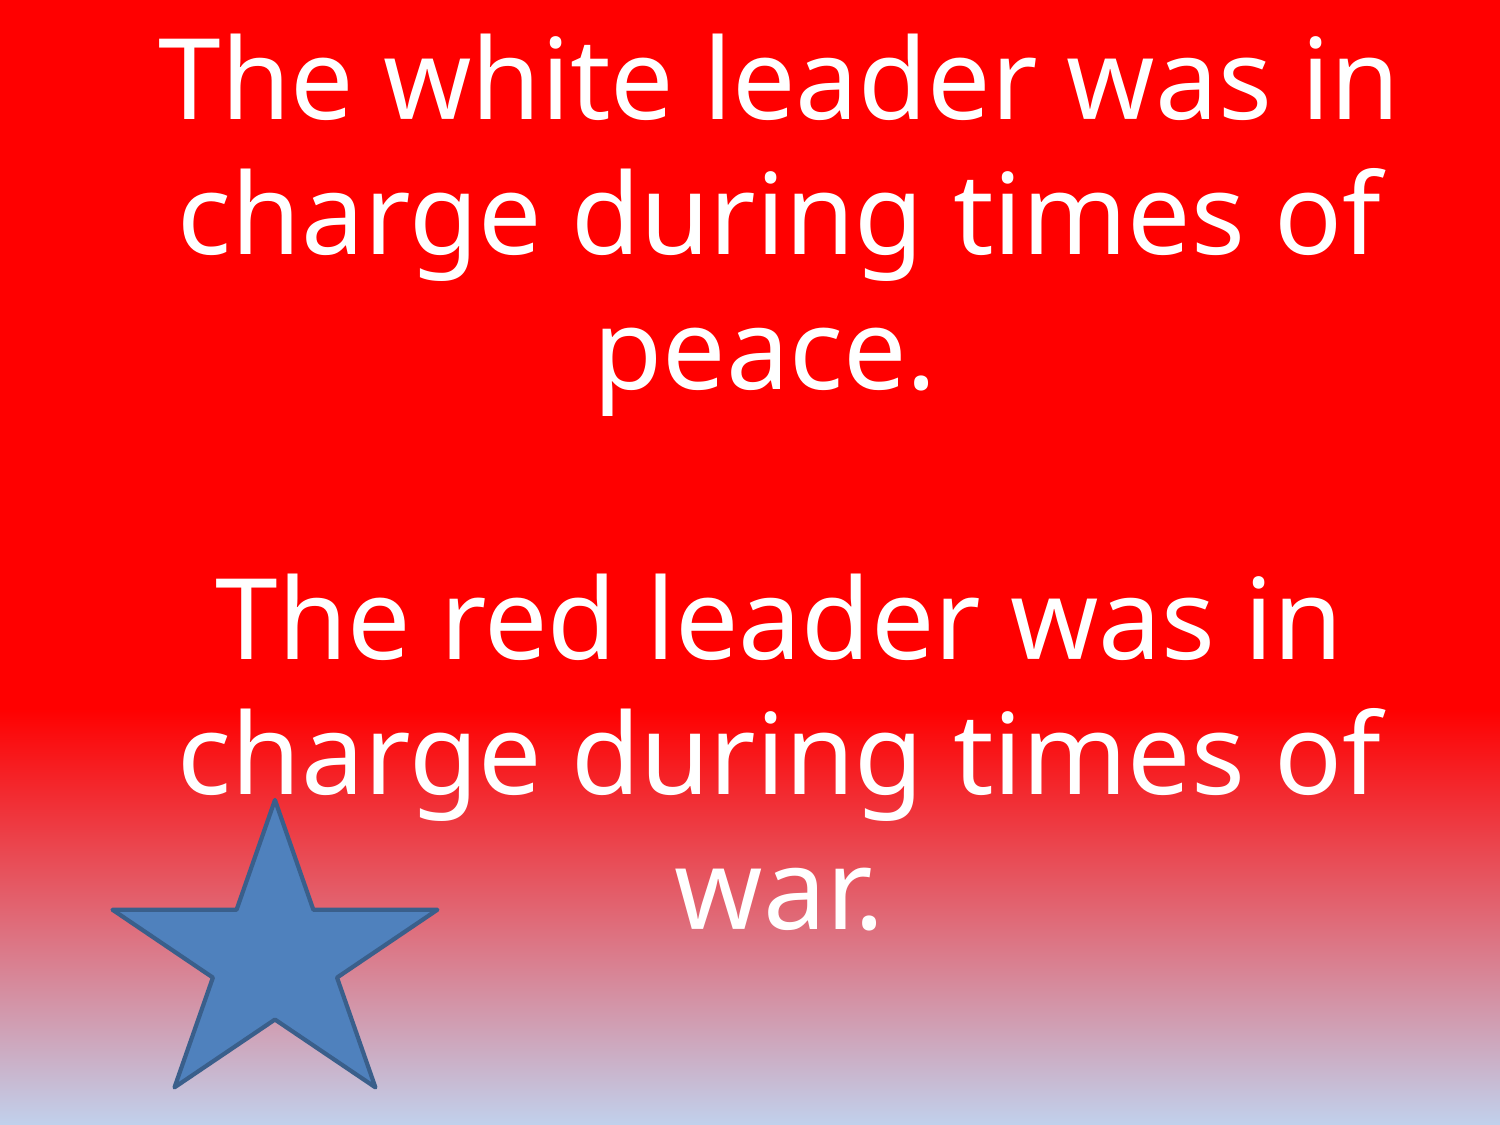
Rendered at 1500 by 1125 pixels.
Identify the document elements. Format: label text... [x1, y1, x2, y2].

text_box [110, 797, 440, 1090]
text_box The white leader was in charge during times of peace. The red leader was in charge during times of war. [61, 0, 1499, 960]
